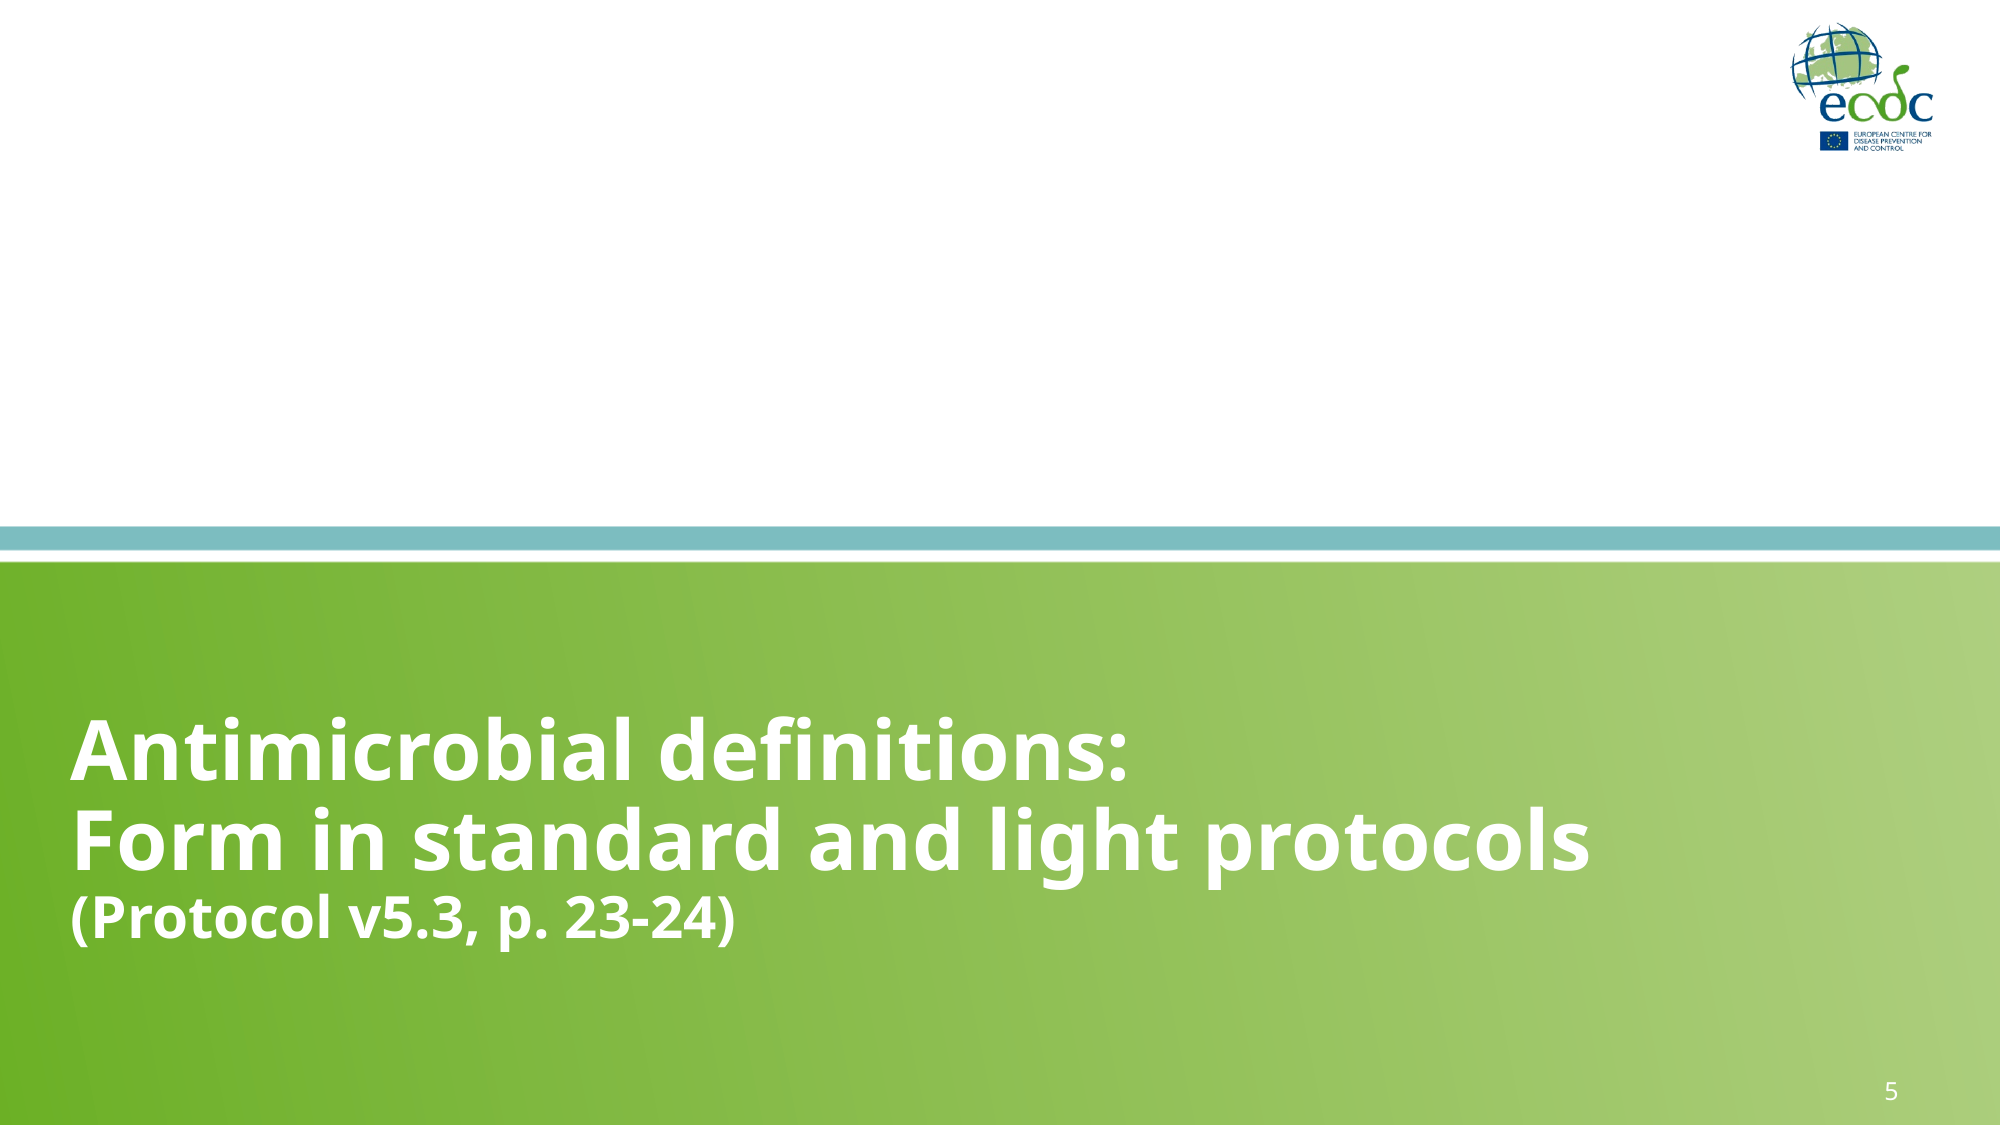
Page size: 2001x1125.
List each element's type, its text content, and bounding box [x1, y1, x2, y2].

title Antimicrobial definitions: Form in standard and light protocols (Protocol v5.3, p. 23-24) [70, 708, 1871, 1028]
slide_number 5 [1494, 1062, 1914, 1123]
picture [0, 0, 2000, 1125]
